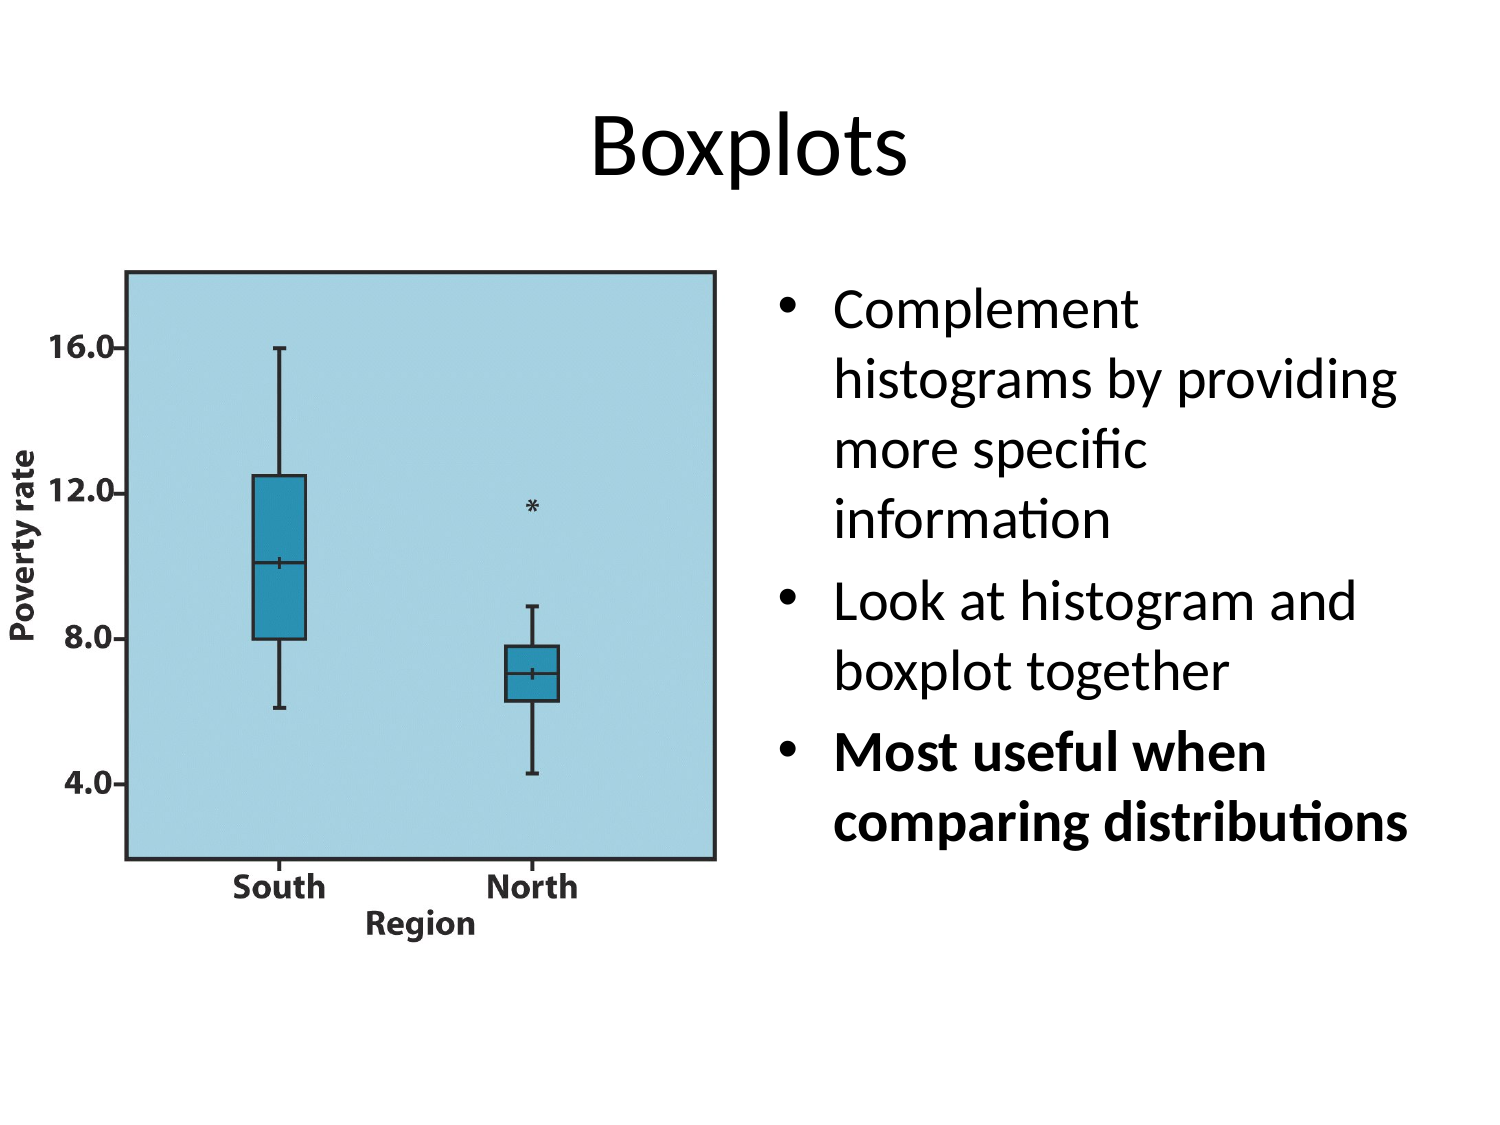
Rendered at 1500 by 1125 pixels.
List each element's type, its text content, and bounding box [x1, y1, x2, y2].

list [0, 262, 726, 950]
title Boxplots [75, 45, 1425, 233]
list Complement histograms by providing more specific information Look at histogram and boxplot together Most useful when comparing distributions [762, 262, 1425, 1005]
